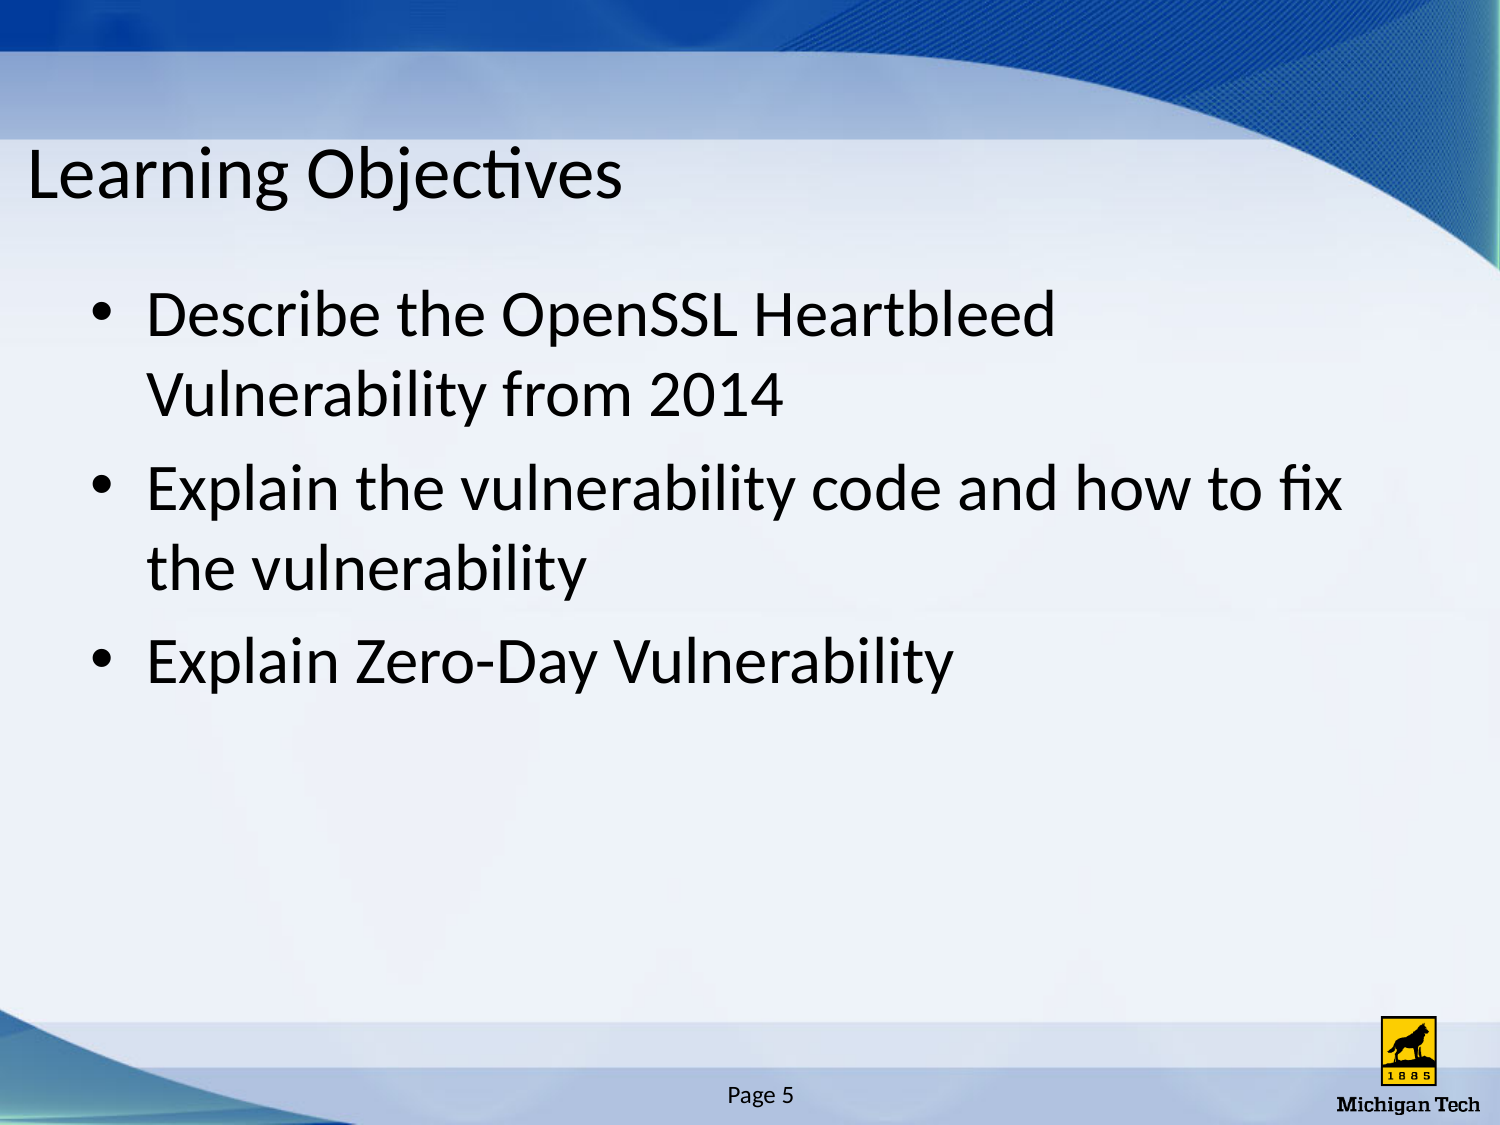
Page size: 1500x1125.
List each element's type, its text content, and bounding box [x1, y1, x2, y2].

title Learning Objectives [12, 75, 1263, 263]
picture [0, 0, 1500, 1125]
list Describe the OpenSSL Heartbleed Vulnerability from 2014 Explain the vulnerability code and how to fix the vulnerability Explain Zero-Day Vulnerability [75, 262, 1425, 1063]
